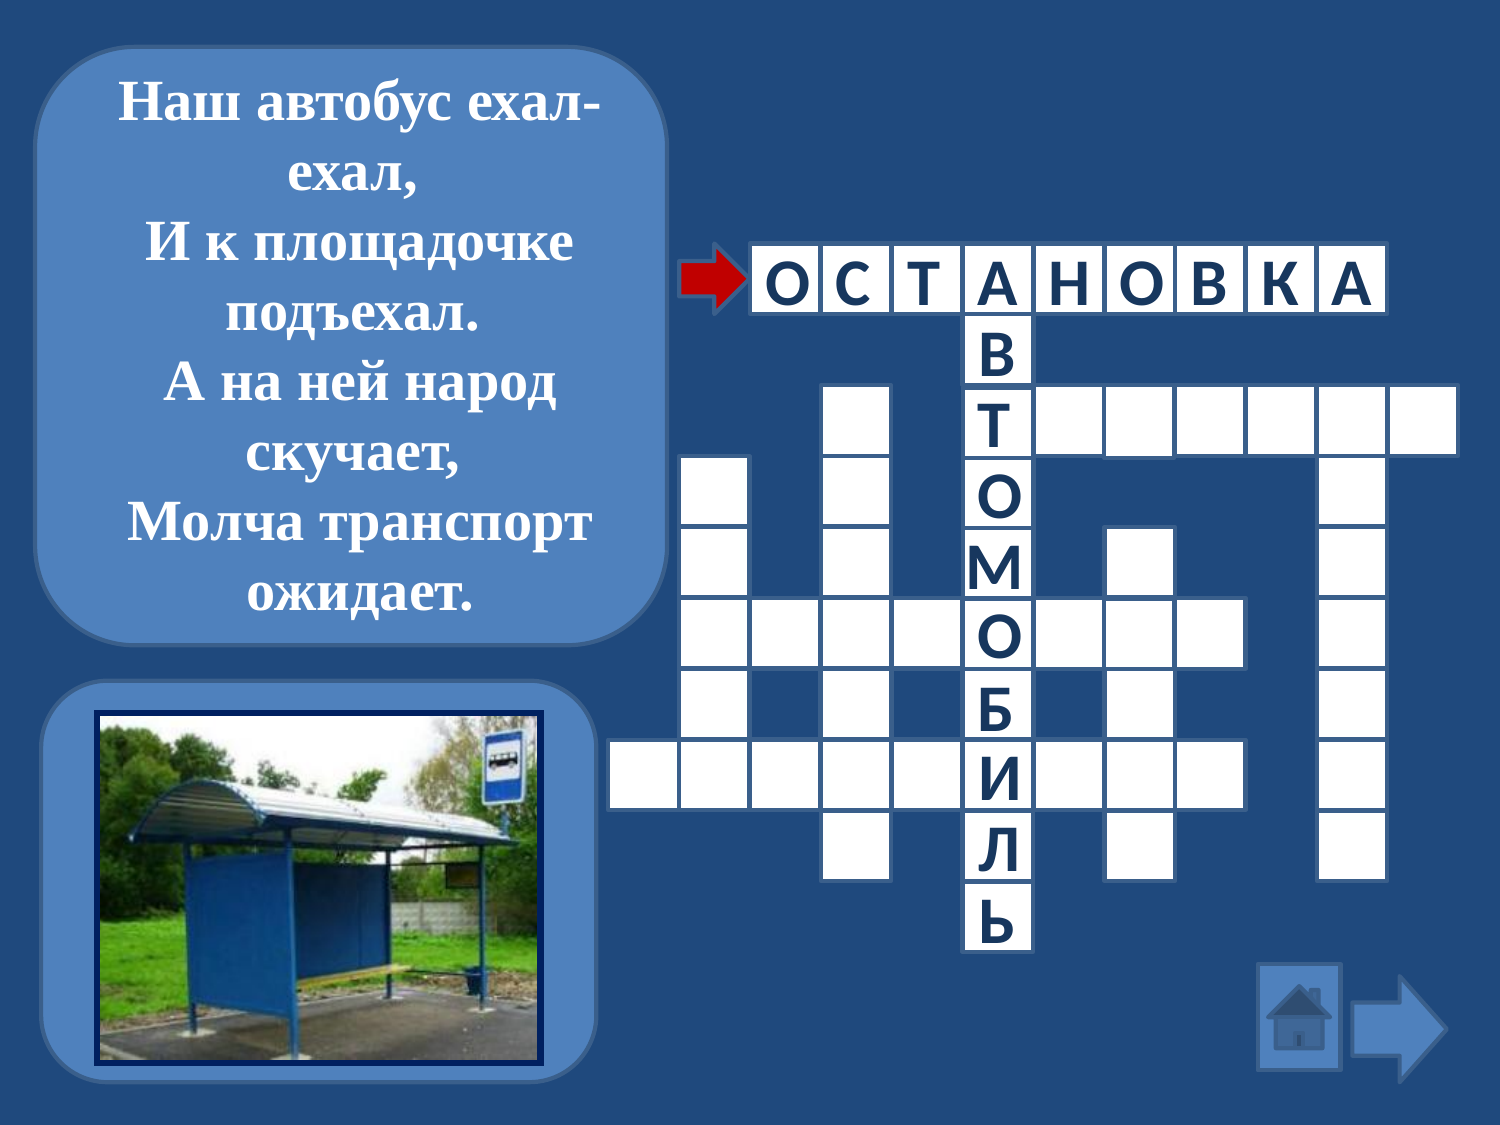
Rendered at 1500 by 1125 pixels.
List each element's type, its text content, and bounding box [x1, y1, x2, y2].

text_box В [1175, 231, 1246, 327]
text_box [1045, 667, 1106, 741]
text_box [656, 96, 670, 596]
text_box [1256, 962, 1343, 1072]
text_box В [963, 302, 1046, 373]
text_box И [963, 726, 1046, 797]
text_box [681, 741, 748, 812]
text_box [1315, 809, 1389, 883]
text_box [890, 738, 963, 812]
text_box [677, 454, 752, 525]
text_box [677, 599, 752, 667]
text_box [1176, 596, 1248, 671]
text_box [1315, 596, 1389, 667]
text_box [1102, 525, 1177, 599]
text_box [819, 812, 893, 883]
text_box [1315, 741, 1389, 809]
text_box [1102, 596, 1176, 671]
text_box [1176, 383, 1244, 458]
text_box [890, 667, 960, 738]
text_box [1046, 741, 1102, 812]
text_box [1350, 974, 1449, 1085]
text_box [893, 596, 961, 667]
text_box [1102, 741, 1173, 809]
text_box [1106, 667, 1177, 741]
text_box А [1316, 231, 1399, 327]
text_box [1045, 596, 1102, 667]
text_box [39, 694, 599, 1085]
text_box [822, 738, 890, 812]
text_box Т [962, 373, 1057, 469]
text_box [606, 738, 681, 812]
text_box Т [892, 231, 975, 327]
text_box [1102, 809, 1177, 883]
text_box Ь [963, 869, 1046, 965]
text_box О [962, 584, 1045, 656]
text_box [819, 454, 893, 529]
text_box [822, 670, 890, 738]
text_box [92, 44, 610, 54]
text_box [748, 667, 822, 741]
text_box О [750, 231, 820, 327]
text_box [677, 525, 752, 599]
text_box Б [962, 656, 1045, 752]
text_box О [962, 444, 1045, 539]
text_box [1057, 383, 1106, 458]
text_box [1315, 529, 1389, 596]
text_box [677, 667, 748, 741]
text_box М [950, 515, 1033, 610]
text_box [32, 73, 64, 619]
text_box [677, 241, 748, 316]
picture [99, 715, 538, 1061]
text_box [752, 596, 822, 667]
text_box [1315, 667, 1389, 741]
text_box А [975, 231, 1033, 302]
text_box [1386, 383, 1460, 458]
text_box [1173, 738, 1248, 812]
text_box К [1246, 231, 1316, 327]
text_box [1315, 383, 1386, 454]
text_box Наш автобус ехал-ехал, И к площадочке подъехал. А на ней народ скучает, Молча транспорт ожидает. [64, 54, 656, 700]
text_box [1102, 383, 1176, 460]
text_box [1315, 454, 1389, 529]
text_box С [820, 231, 892, 327]
text_box Л [963, 797, 1046, 869]
text_box [819, 383, 893, 454]
text_box [1244, 383, 1315, 458]
text_box [822, 596, 893, 670]
text_box [819, 529, 893, 596]
text_box Н [1033, 231, 1104, 327]
text_box [748, 741, 822, 812]
text_box О [1104, 231, 1175, 327]
